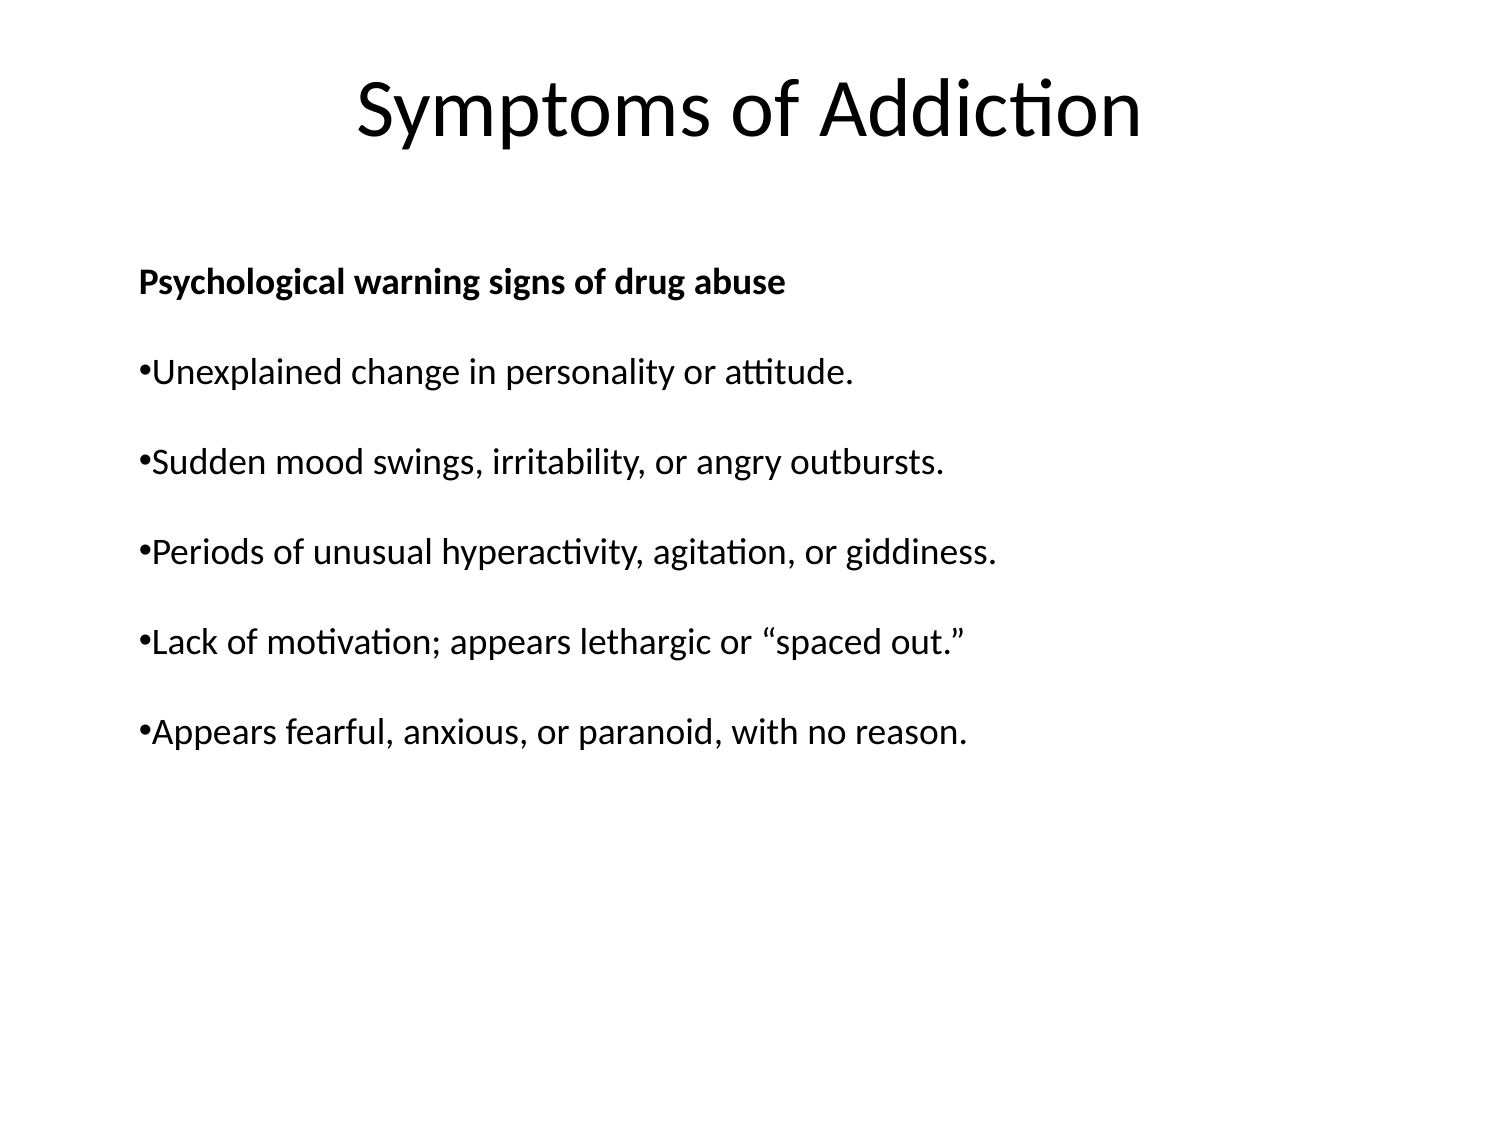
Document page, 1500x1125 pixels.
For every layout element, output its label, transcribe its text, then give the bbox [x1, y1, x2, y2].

text_box Psychological warning signs of drug abuse Unexplained change in personality or attitude. Sudden mood swings, irritability, or angry outbursts. Periods of unusual hyperactivity, agitation, or giddiness. Lack of motivation; appears lethargic or “spaced out.” Appears fearful, anxious, or paranoid, with no reason. [123, 250, 1247, 760]
title Symptoms of Addiction [75, 45, 1425, 161]
